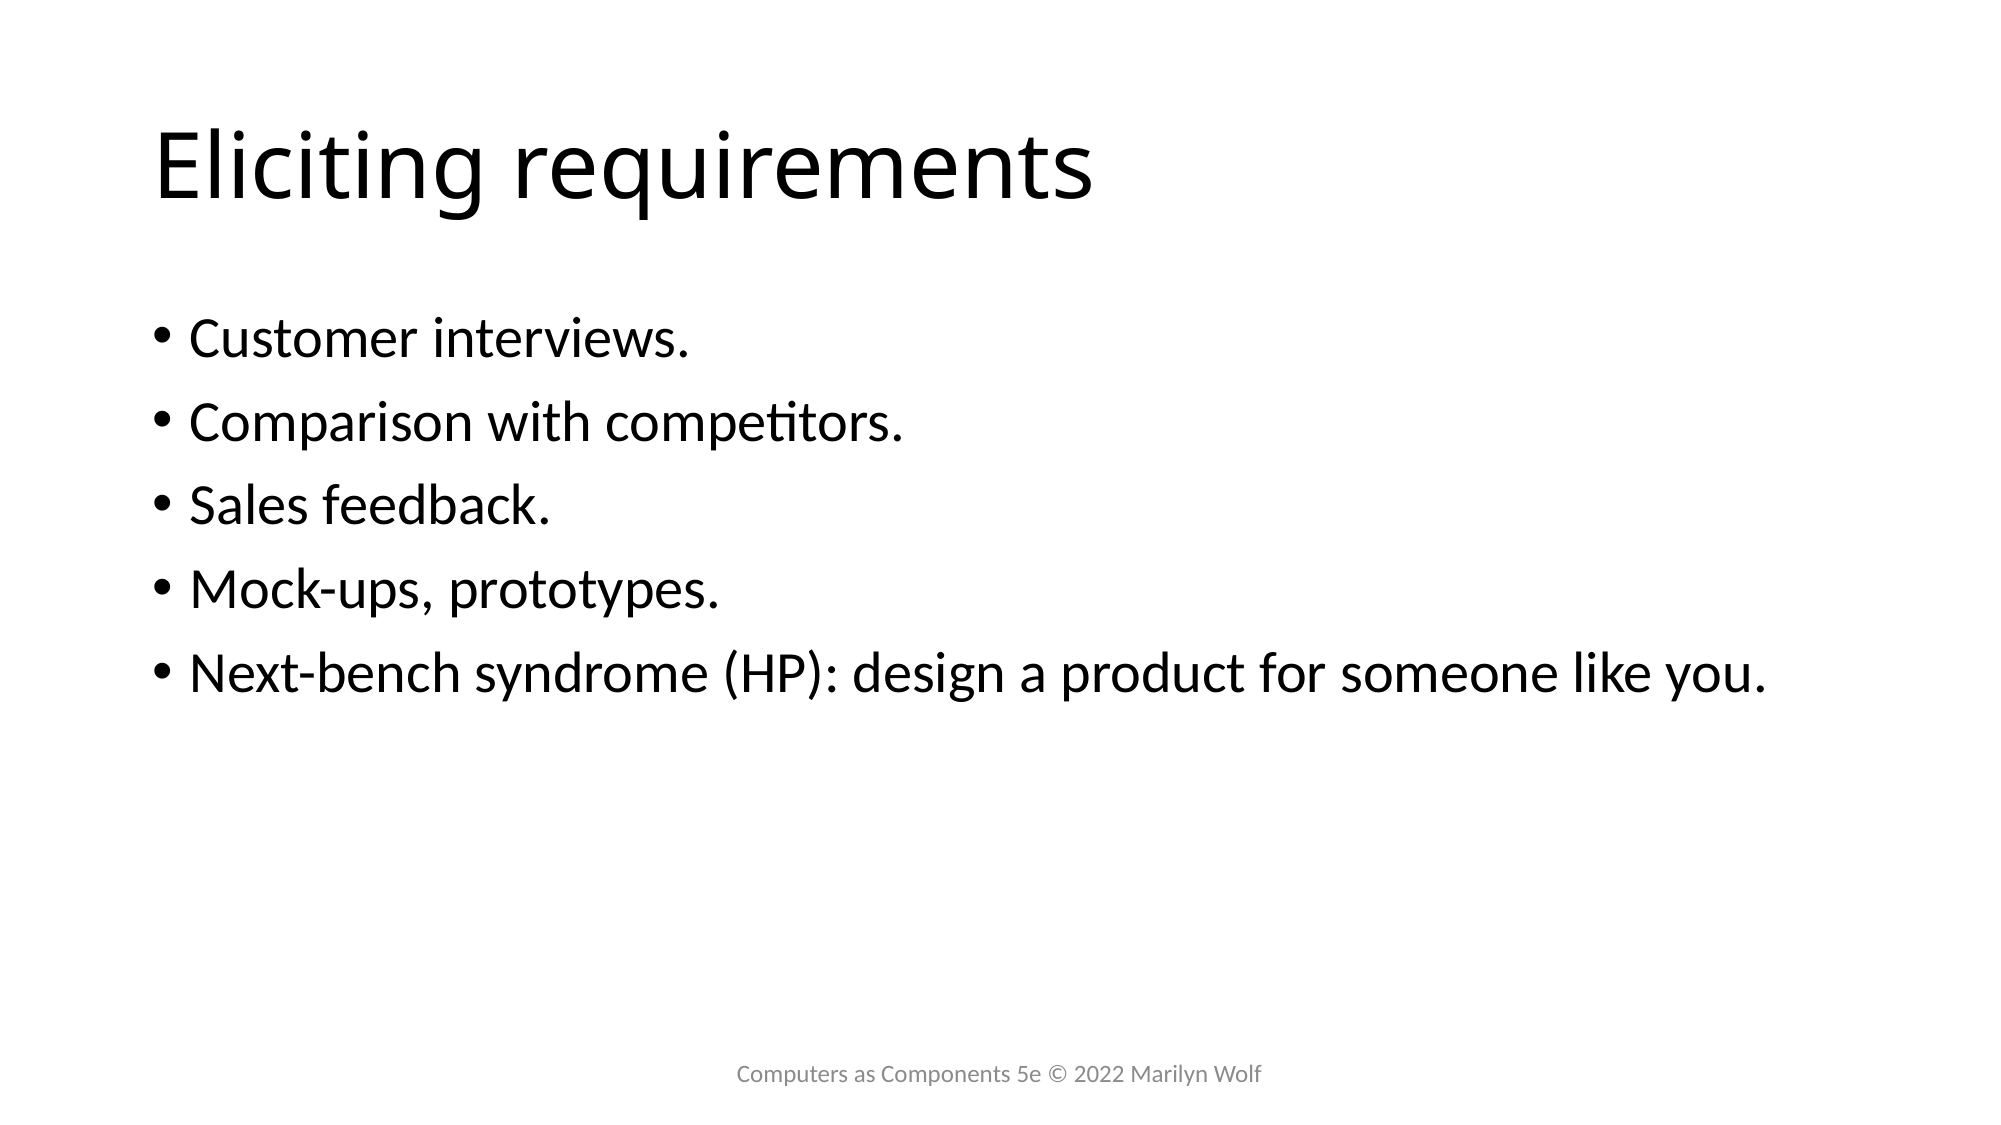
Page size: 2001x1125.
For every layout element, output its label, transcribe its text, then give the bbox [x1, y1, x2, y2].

footer Computers as Components 5e © 2022 Marilyn Wolf [662, 1042, 1338, 1103]
list Customer interviews. Comparison with competitors. Sales feedback. Mock-ups, prototypes. Next-bench syndrome (HP): design a product for someone like you. [137, 299, 1863, 1014]
title Eliciting requirements [137, 59, 1863, 278]
